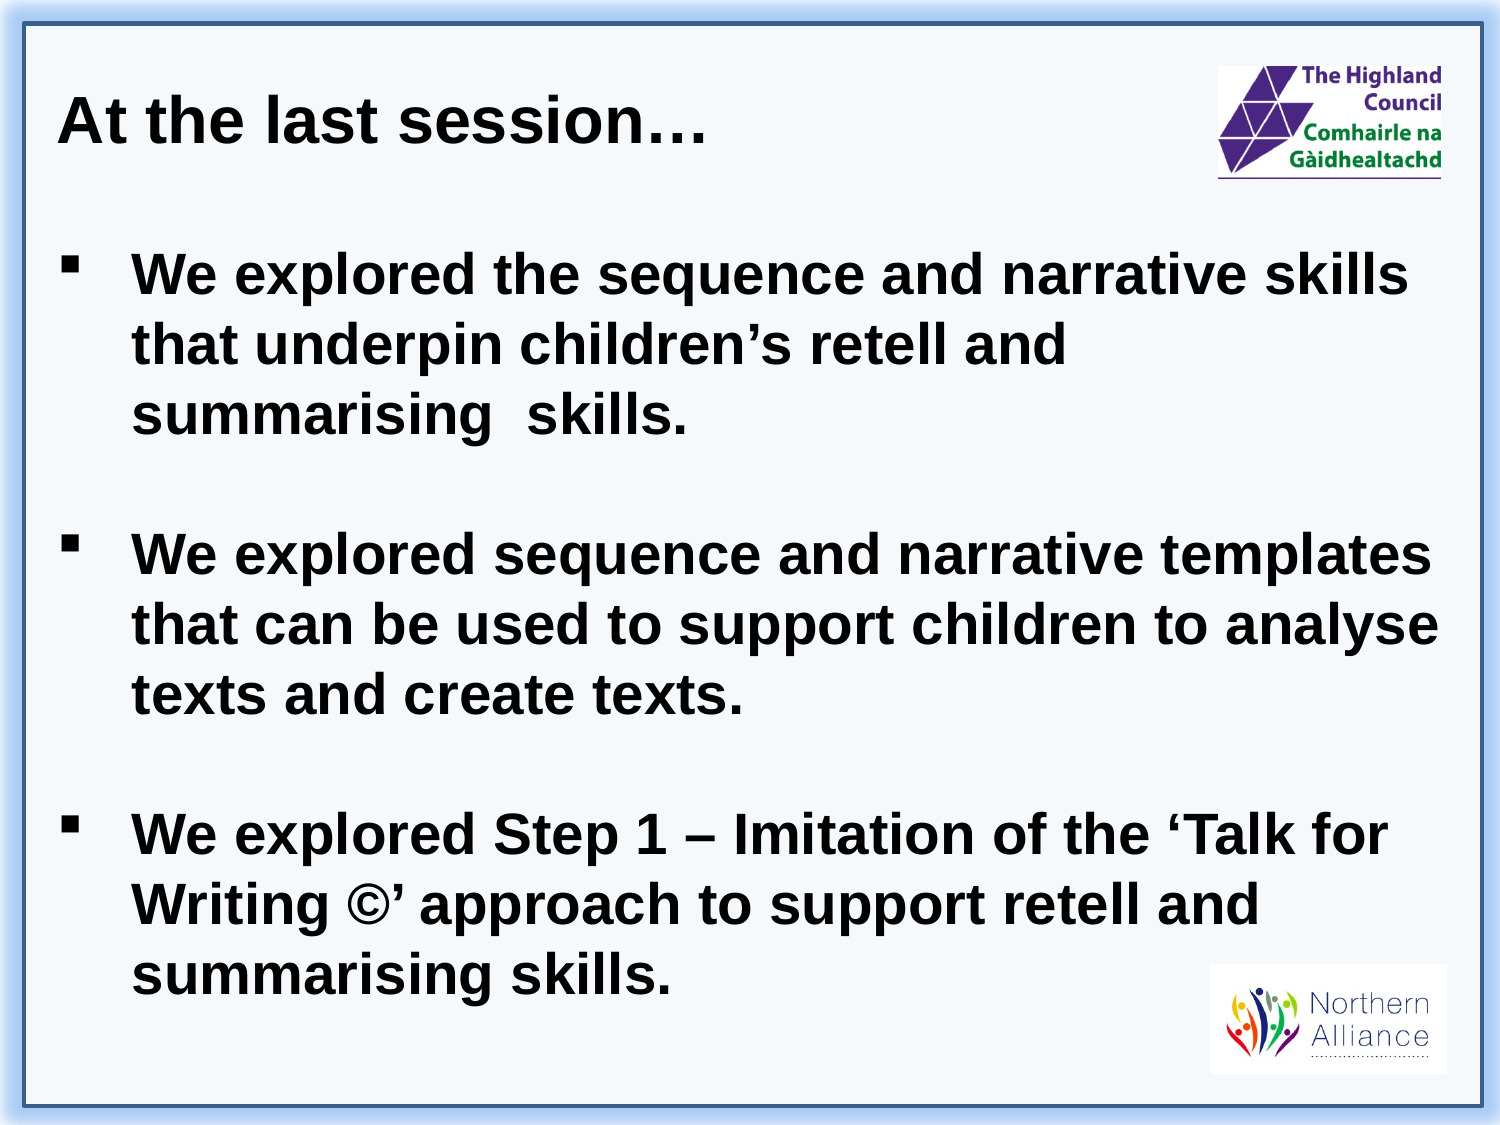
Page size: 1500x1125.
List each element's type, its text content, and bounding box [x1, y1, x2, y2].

picture [1218, 66, 1441, 179]
text_box [22, 21, 1484, 1108]
text_box At the last session… We explored the sequence and narrative skills that underpin children’s retell and summarising skills. We explored sequence and narrative templates that can be used to support children to analyse texts and create texts. We explored Step 1 – Imitation of the ‘Talk for Writing ©’ approach to support retell and summarising skills. [42, 68, 1459, 1014]
picture [1210, 963, 1448, 1075]
